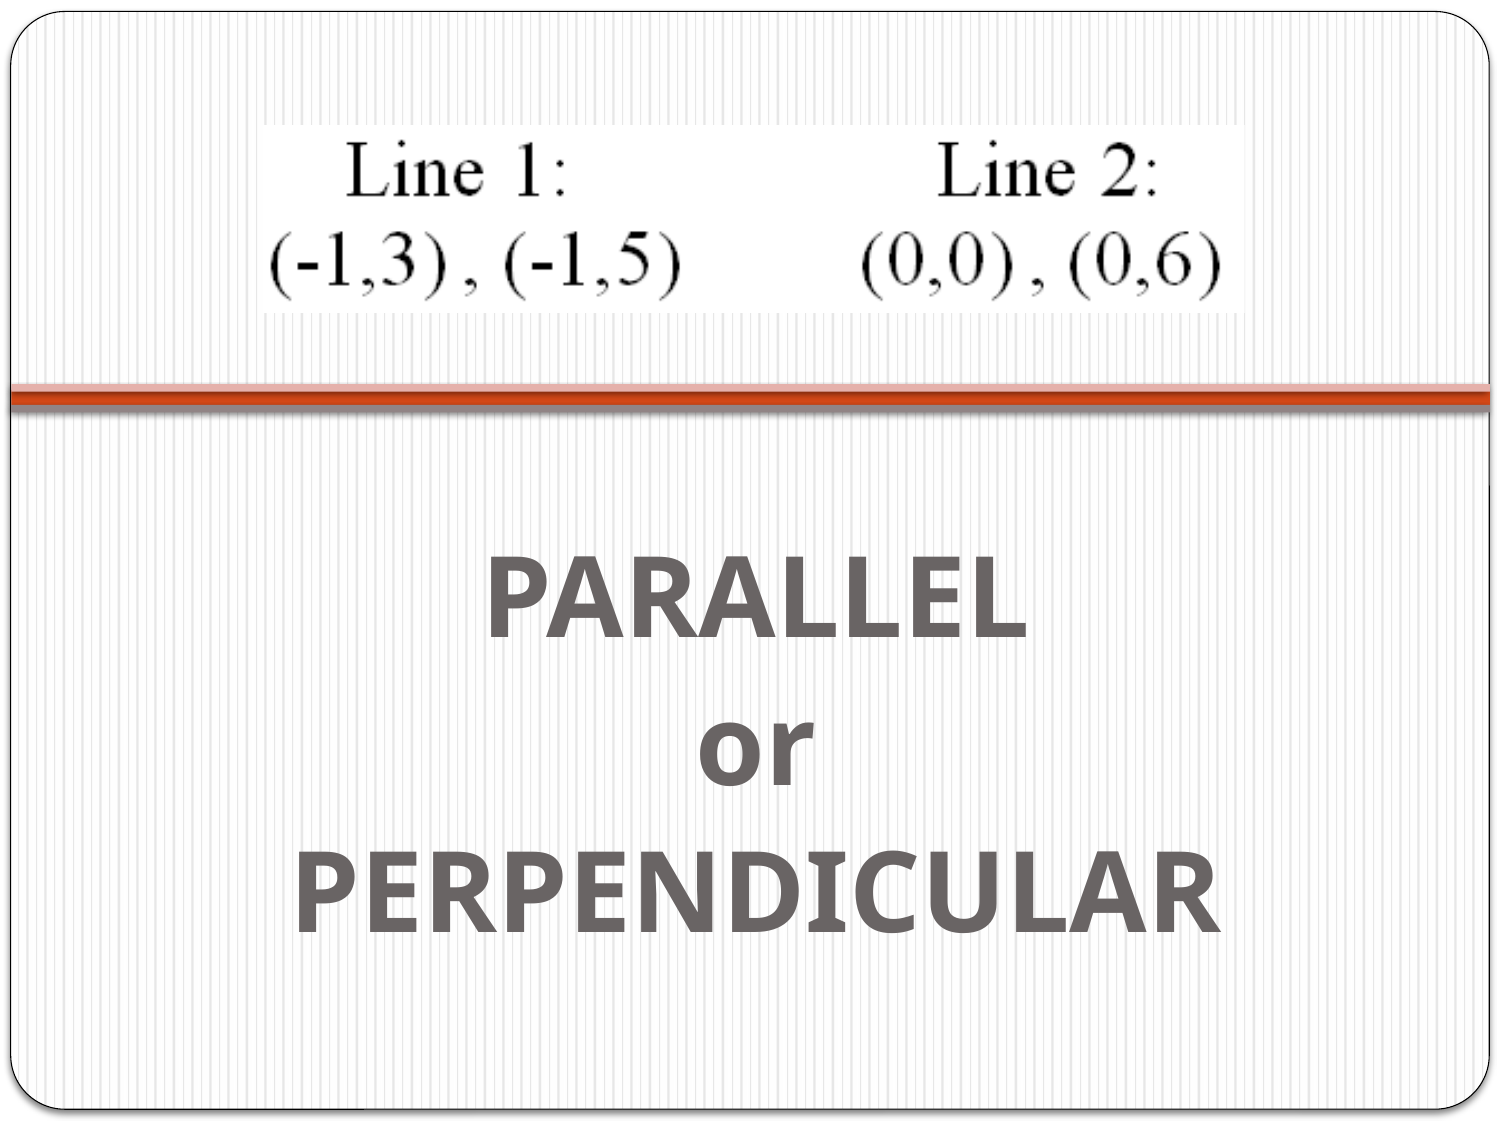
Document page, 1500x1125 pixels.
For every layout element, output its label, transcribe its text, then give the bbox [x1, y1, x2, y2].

list PARALLEL or PERPENDICULAR [118, 517, 1394, 975]
picture [262, 124, 1245, 313]
